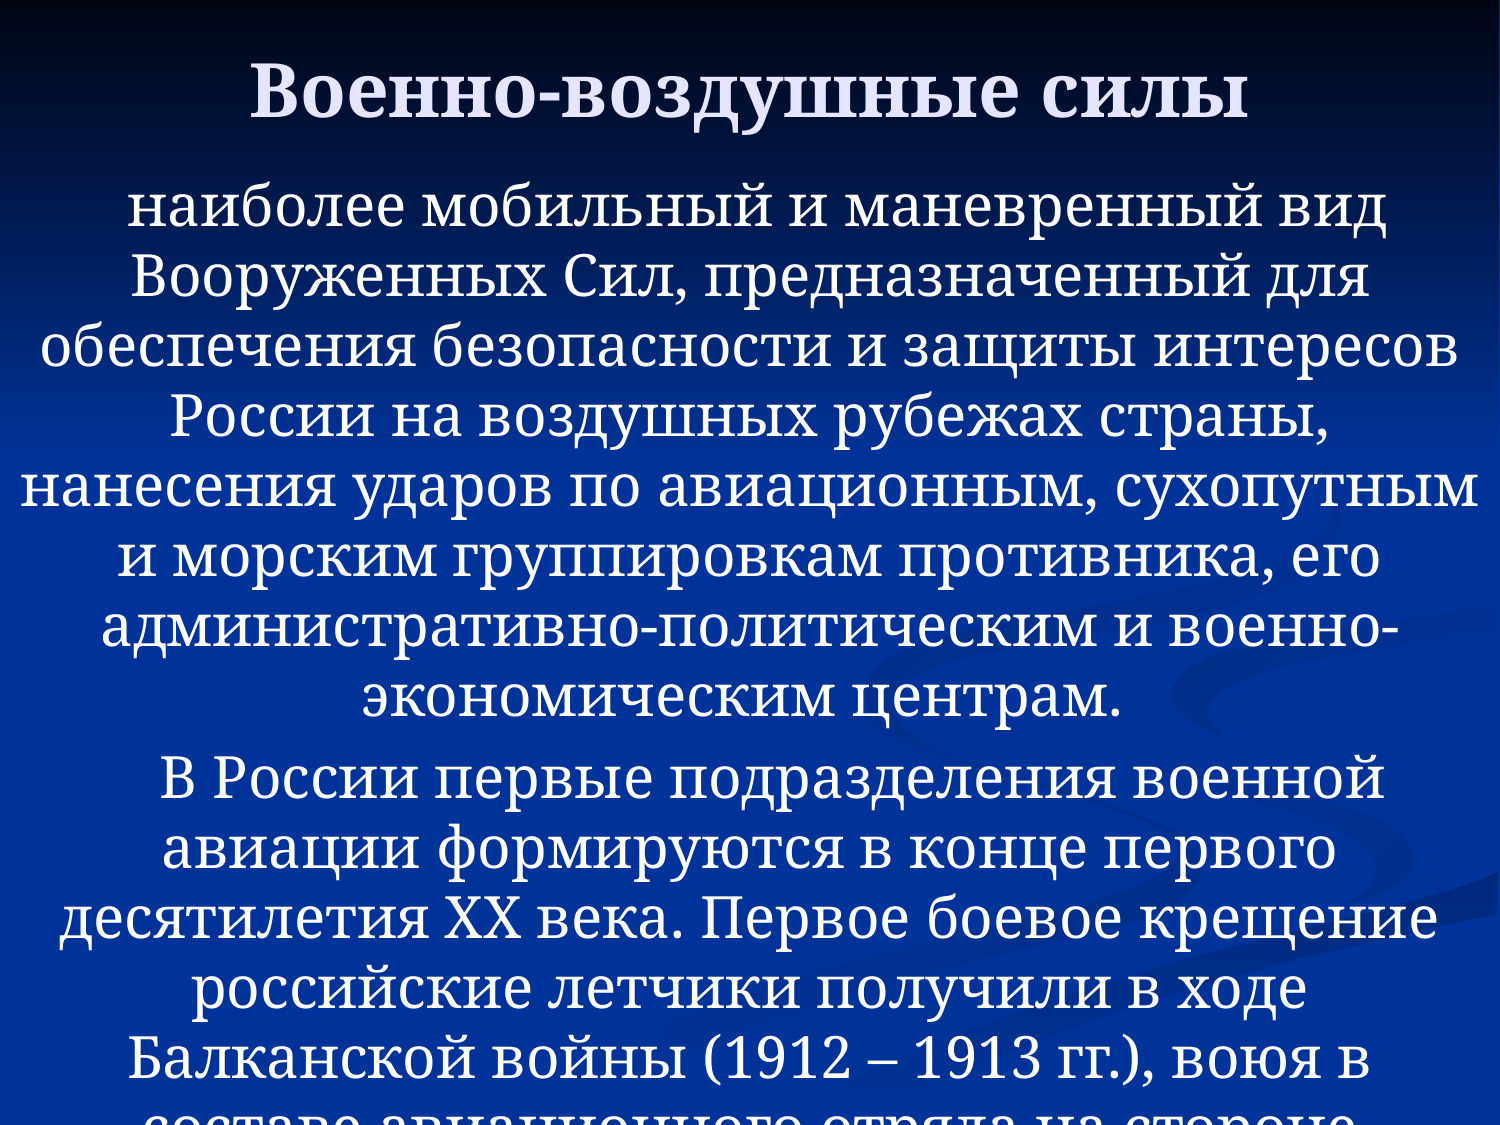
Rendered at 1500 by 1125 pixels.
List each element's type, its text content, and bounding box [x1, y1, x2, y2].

subtitle наиболее мобильный и маневренный вид Вооруженных Сил, предназначенный для обеспечения безопасности и защиты интересов России на воздушных рубежах страны, нанесения ударов по авиационным, сухопутным и морским группировкам противника, его административно-политическим и военно-экономическим центрам. В России первые подразделения военной авиации формируются в конце первого десятилетия XX века. Первое боевое крещение российские летчики получили в ходе Балканской войны (1912 – 1913 гг.), воюя в составе авиационного отряда на стороне Болгарии. [0, 160, 1500, 1083]
title Военно-воздушные силы [0, 0, 1500, 160]
